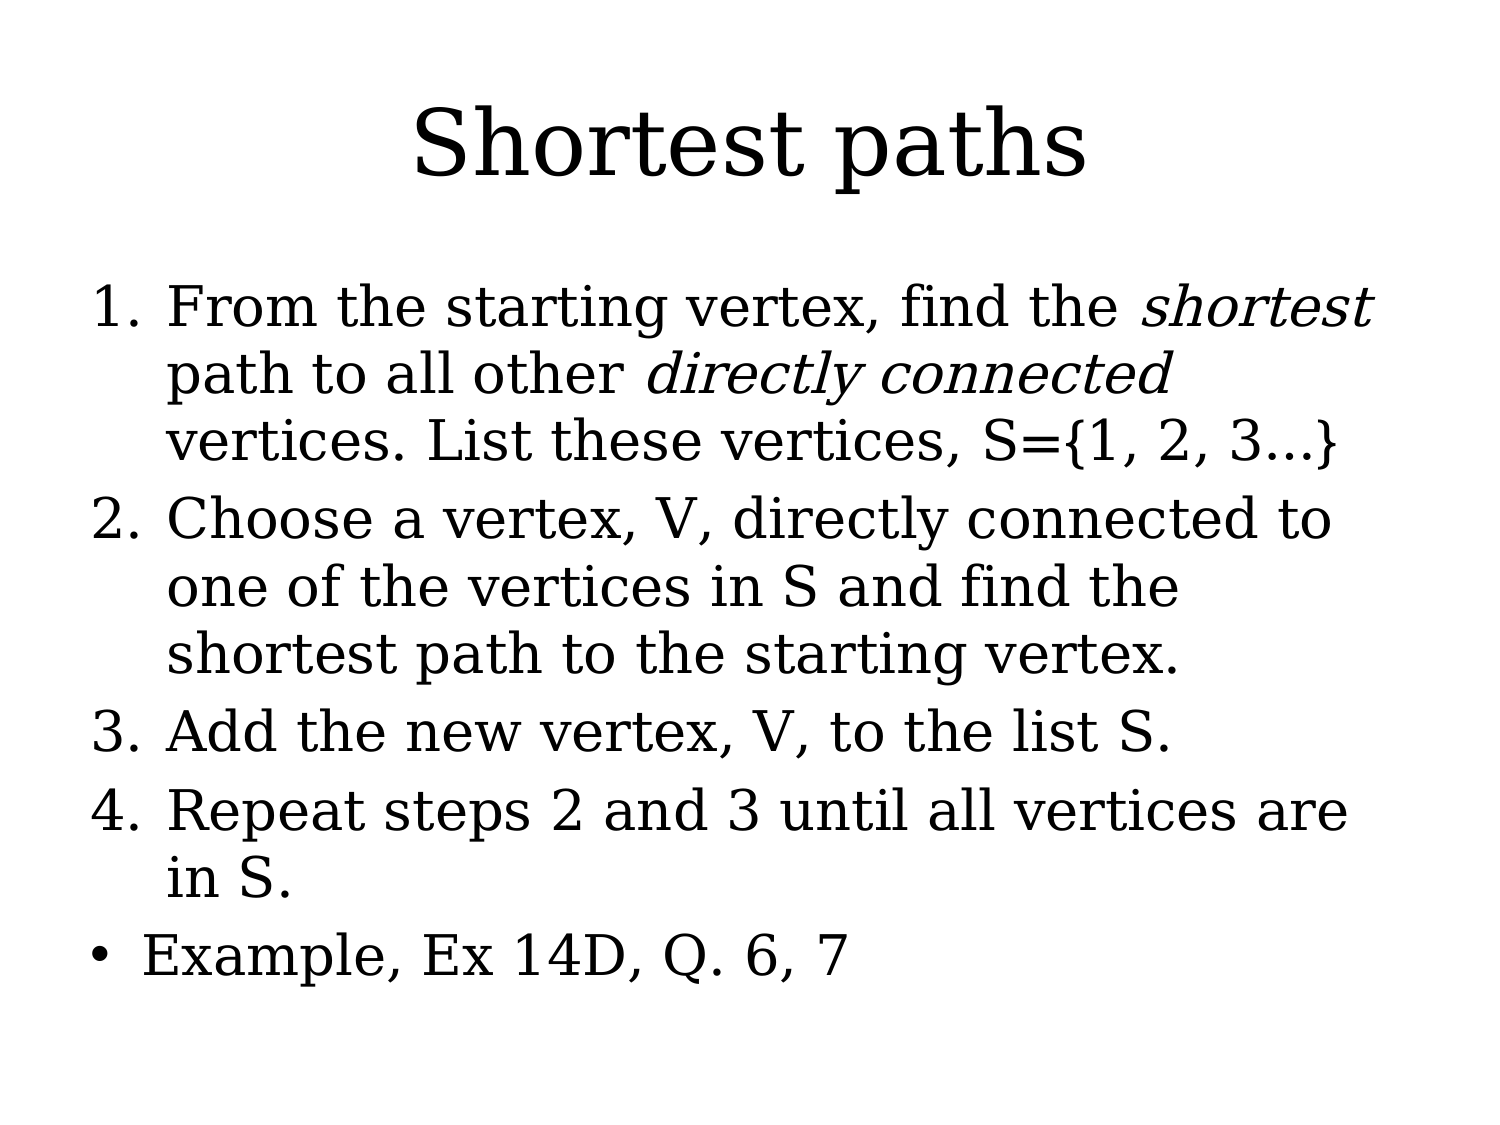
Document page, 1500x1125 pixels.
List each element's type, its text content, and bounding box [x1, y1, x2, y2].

list From the starting vertex, find the shortest path to all other directly connected vertices. List these vertices, S={1, 2, 3…} Choose a vertex, V, directly connected to one of the vertices in S and find the shortest path to the starting vertex. Add the new vertex, V, to the list S. Repeat steps 2 and 3 until all vertices are in S. Example, Ex 14D, Q. 6, 7 [75, 262, 1425, 1005]
title Shortest paths [75, 45, 1425, 233]
